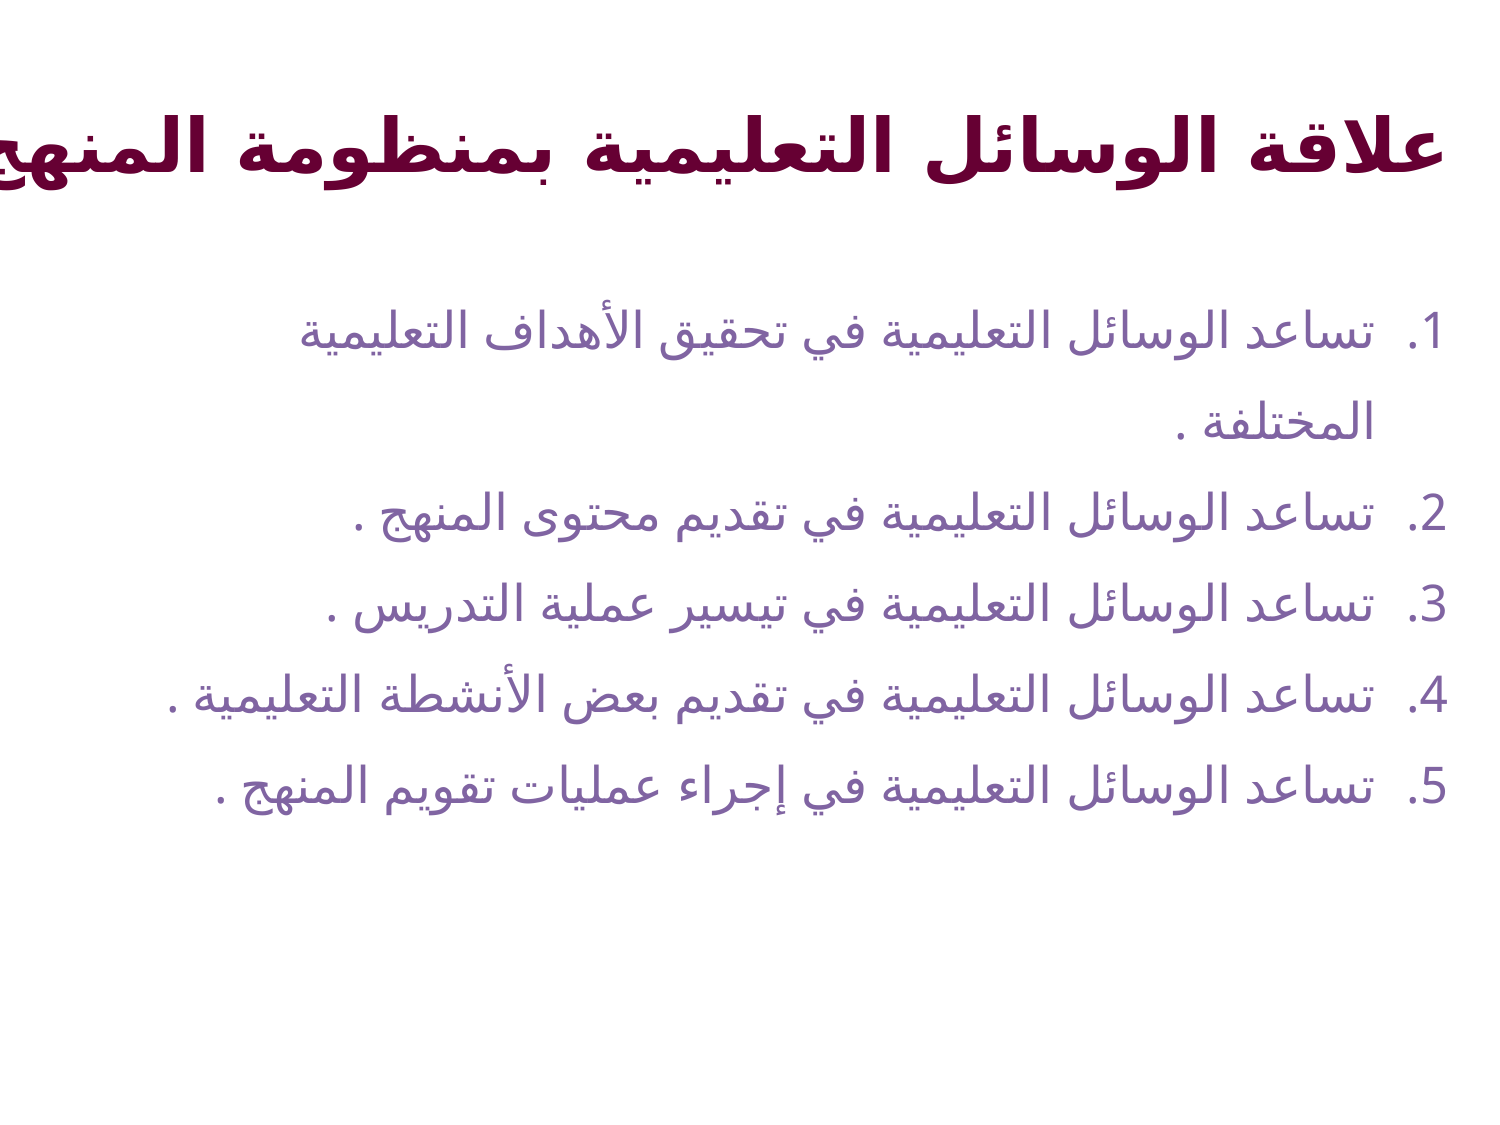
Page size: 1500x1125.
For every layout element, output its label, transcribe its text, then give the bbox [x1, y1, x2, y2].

text_box تساعد الوسائل التعليمية في تحقيق الأهداف التعليمية المختلفة . تساعد الوسائل التعليمية في تقديم محتوى المنهج . تساعد الوسائل التعليمية في تيسير عملية التدريس . تساعد الوسائل التعليمية في تقديم بعض الأنشطة التعليمية . تساعد الوسائل التعليمية في إجراء عمليات تقويم المنهج . [140, 199, 1500, 950]
text_box علاقة الوسائل التعليمية بمنظومة المنهج [0, 89, 1465, 195]
